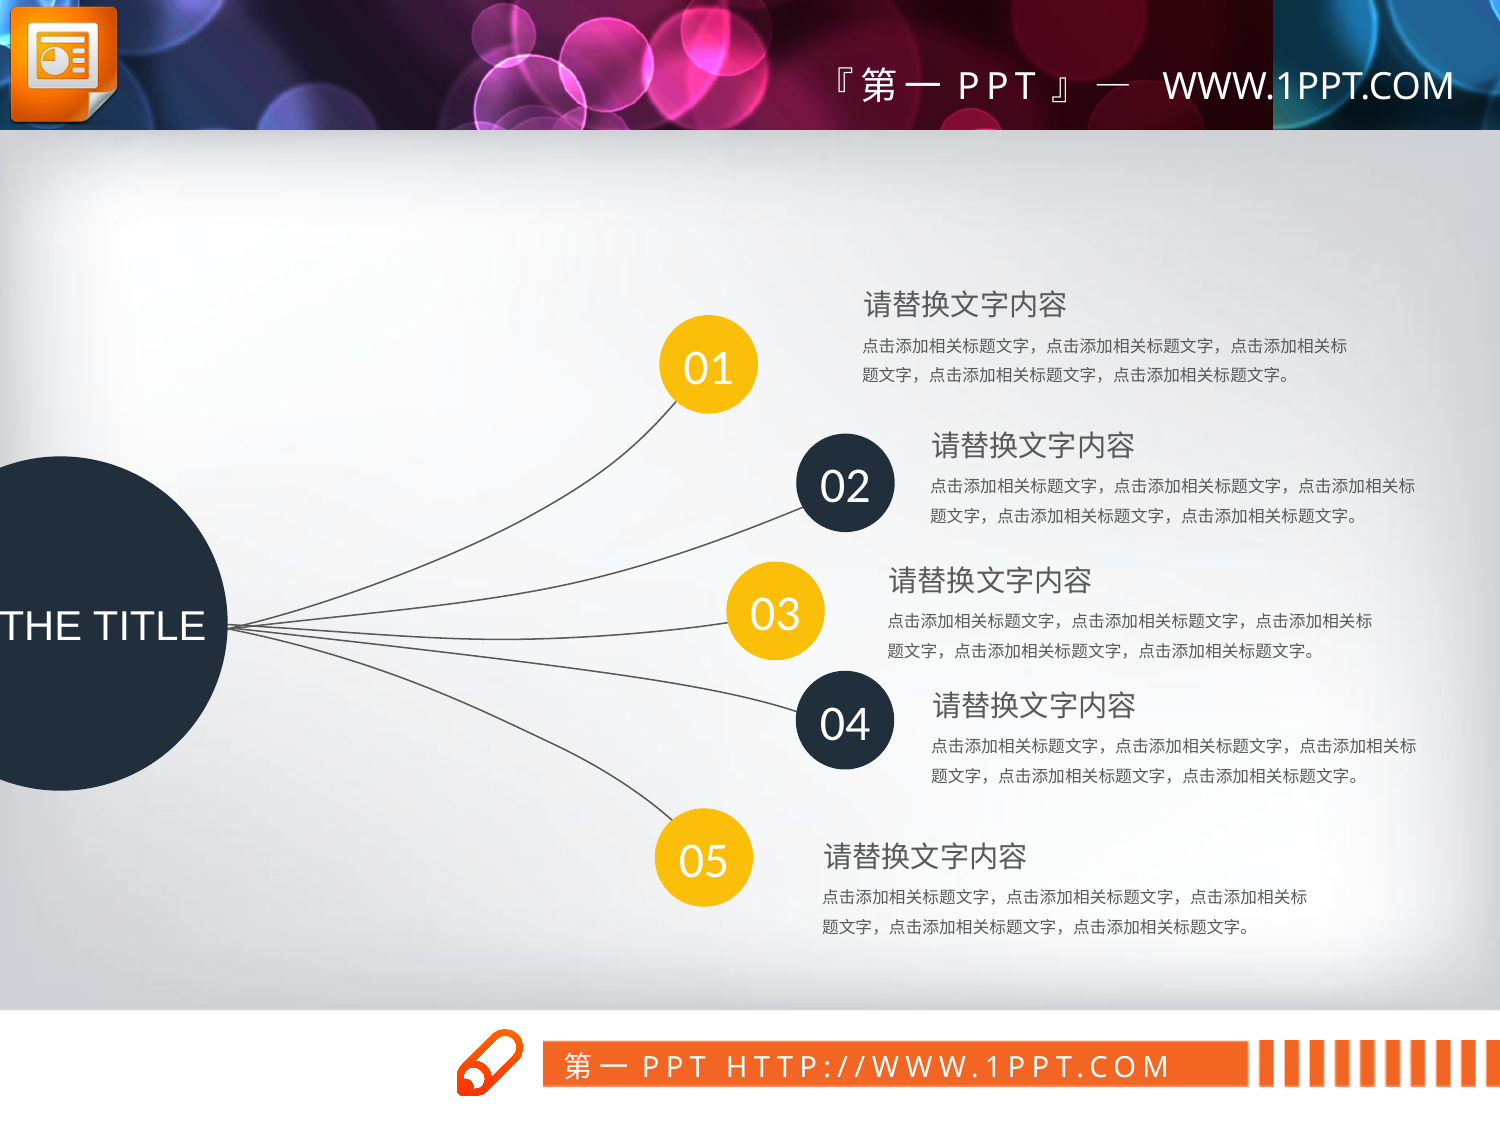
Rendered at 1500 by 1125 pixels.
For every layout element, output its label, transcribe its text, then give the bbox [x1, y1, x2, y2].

text_box 请替换文字内容 [917, 679, 1152, 730]
text_box 05 [655, 863, 753, 907]
text_box THE TITLE [0, 456, 216, 791]
text_box 点击添加相关标题文字，点击添加相关标题文字，点击添加相关标题文字，点击添加相关标题文字，点击添加相关标题文字。 [915, 458, 1441, 534]
text_box 点击添加相关标题文字，点击添加相关标题文字，点击添加相关标题文字，点击添加相关标题文字，点击添加相关标题文字。 [872, 593, 1399, 669]
text_box 02 [848, 433, 895, 533]
text_box 点击添加相关标题文字，点击添加相关标题文字，点击添加相关标题文字，点击添加相关标题文字，点击添加相关标题文字。 [916, 718, 1443, 794]
text_box 请替换文字内容 [916, 419, 1151, 470]
text_box 01 [659, 315, 758, 366]
text_box 点击添加相关标题文字，点击添加相关标题文字，点击添加相关标题文字，点击添加相关标题文字，点击添加相关标题文字。 [807, 869, 1334, 945]
text_box 请替换文字内容 [873, 554, 1109, 605]
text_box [221, 367, 844, 855]
text_box 04 [848, 670, 895, 770]
picture [543, 1040, 1500, 1087]
text_box 请替换文字内容 [808, 830, 1043, 881]
picture [0, 0, 1500, 1012]
text_box 请替换文字内容 [848, 278, 1083, 329]
text_box 点击添加相关标题文字，点击添加相关标题文字，点击添加相关标题文字，点击添加相关标题文字，点击添加相关标题文字。 [847, 318, 1374, 393]
